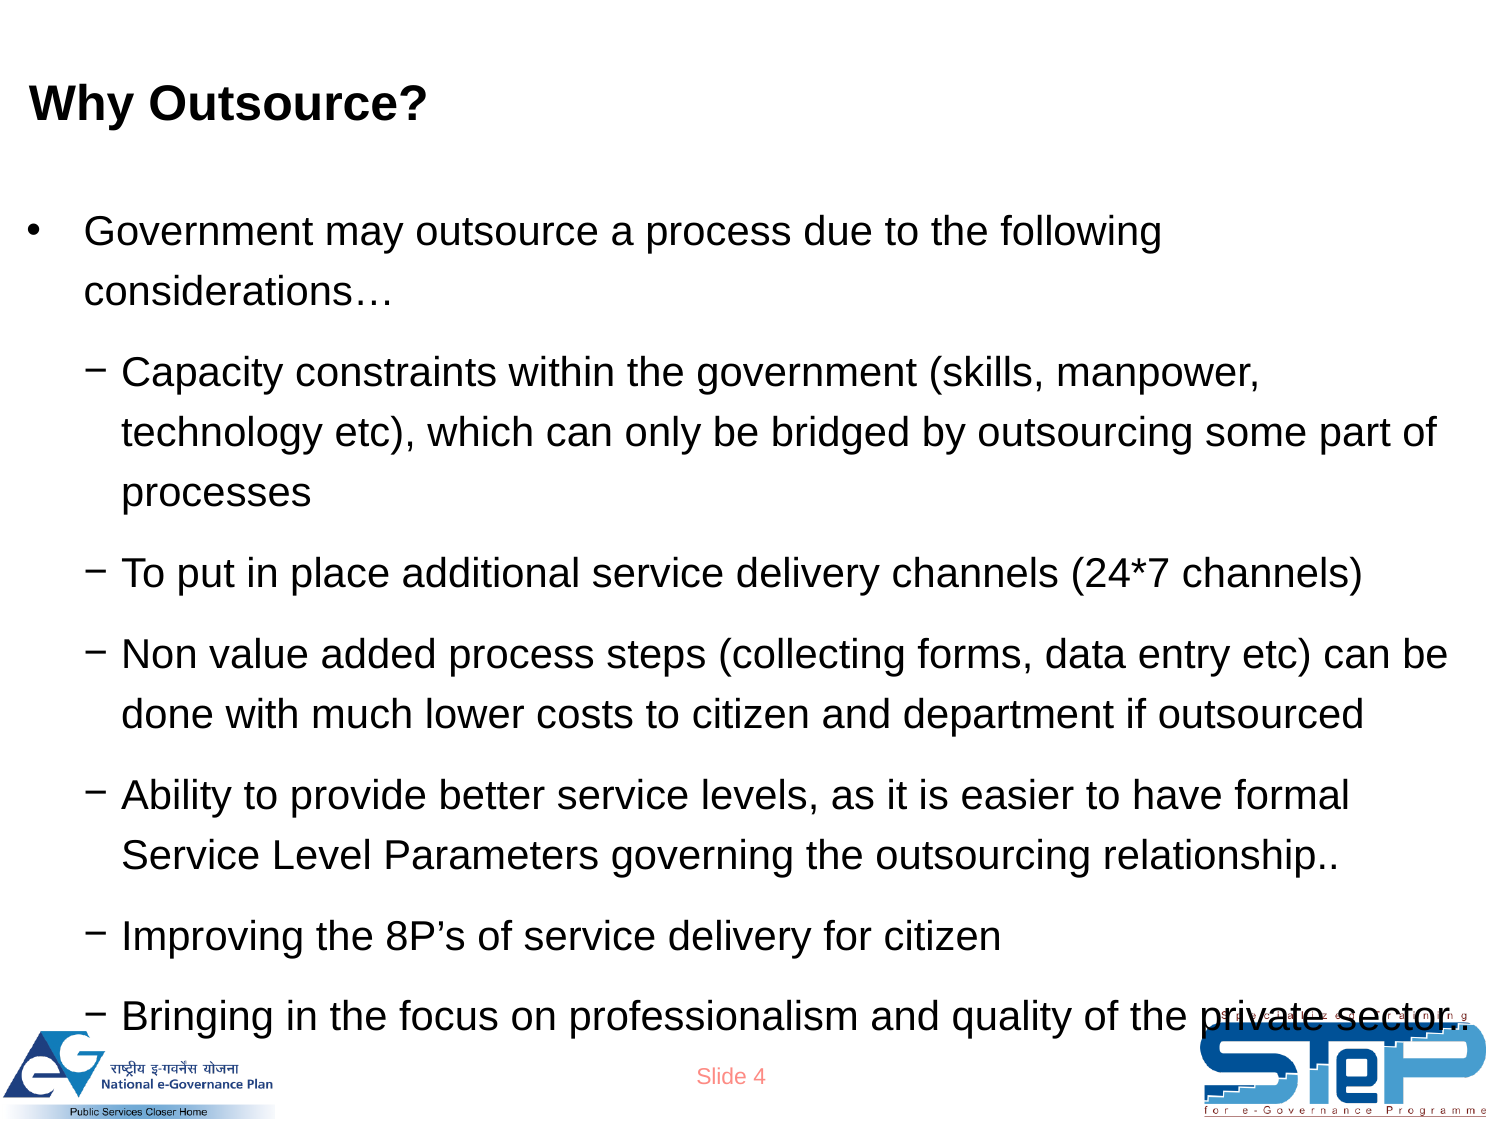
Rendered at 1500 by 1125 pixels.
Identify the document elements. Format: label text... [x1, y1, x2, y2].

title Why Outsource? [28, 69, 1474, 193]
picture [1200, 1011, 1486, 1117]
list Government may outsource a process due to the following considerations… Capacity constraints within the government (skills, manpower, technology etc), which can only be bridged by outsourcing some part of processes To put in place additional service delivery channels (24*7 channels) Non value added process steps (collecting forms, data entry etc) can be done with much lower costs to citizen and department if outsourced Ability to provide better service levels, as it is easier to have formal Service Level Parameters governing the outsourcing relationship.. Improving the 8P’s of service delivery for citizen Bringing in the focus on professionalism and quality of the private sector.. [26, 193, 1474, 1007]
picture [2, 1031, 275, 1119]
